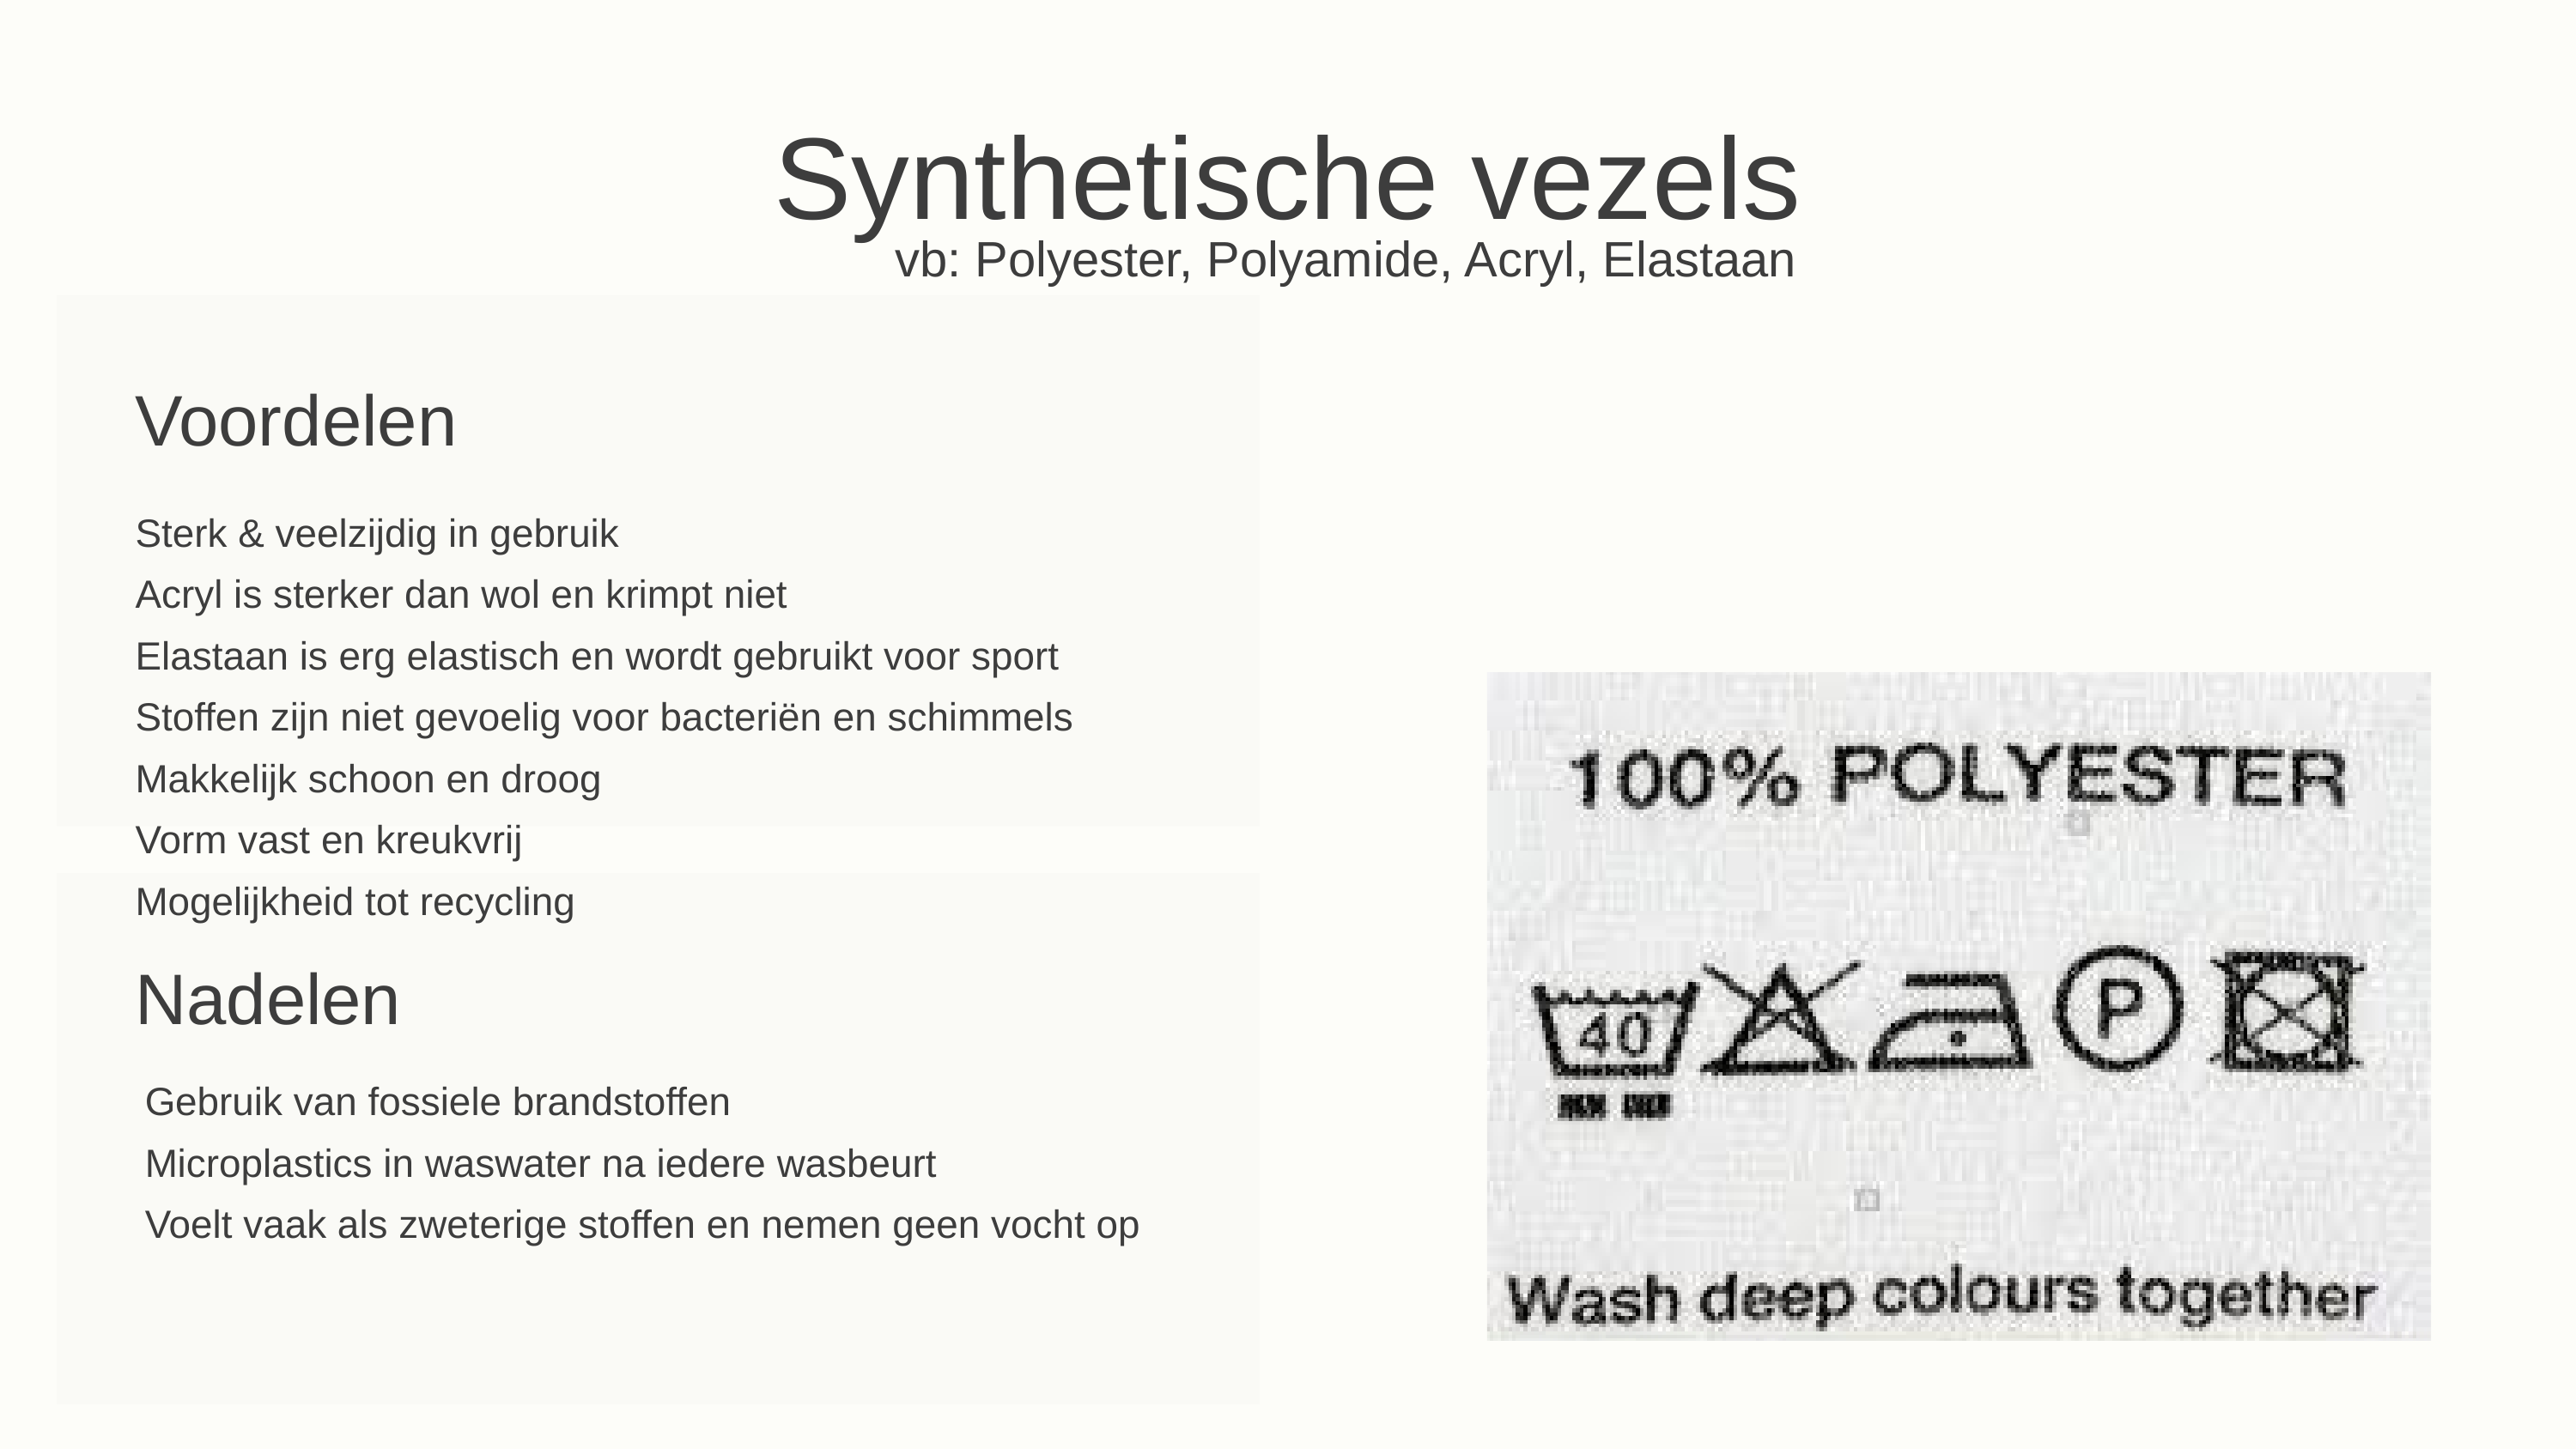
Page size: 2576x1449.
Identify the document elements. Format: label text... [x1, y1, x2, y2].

text_box Synthetische vezels [343, 75, 2233, 243]
text_box Nadelen [135, 935, 678, 1039]
text_box Sterk & veelzijdig in gebruik Acryl is sterker dan wol en krimpt niet Elastaan is erg elastisch en wordt gebruikt voor sport Stoffen zijn niet gevoelig voor bacteriën en schimmels Makkelijk schoon en droog Vorm vast en kreukvrij Mogelijkheid tot recycling [135, 494, 1152, 985]
picture [1486, 671, 2432, 1341]
text_box vb: Polyester, Polyamide, Acryl, Elastaan [895, 209, 1904, 288]
text_box Gebruik van fossiele brandstoffen Microplastics in waswater na iedere wasbeurt Voelt vaak als zweterige stoffen en nemen geen vocht op [144, 1062, 1189, 1246]
text_box [57, 294, 1260, 827]
text_box Voordelen [135, 357, 678, 461]
text_box [57, 873, 1260, 1404]
